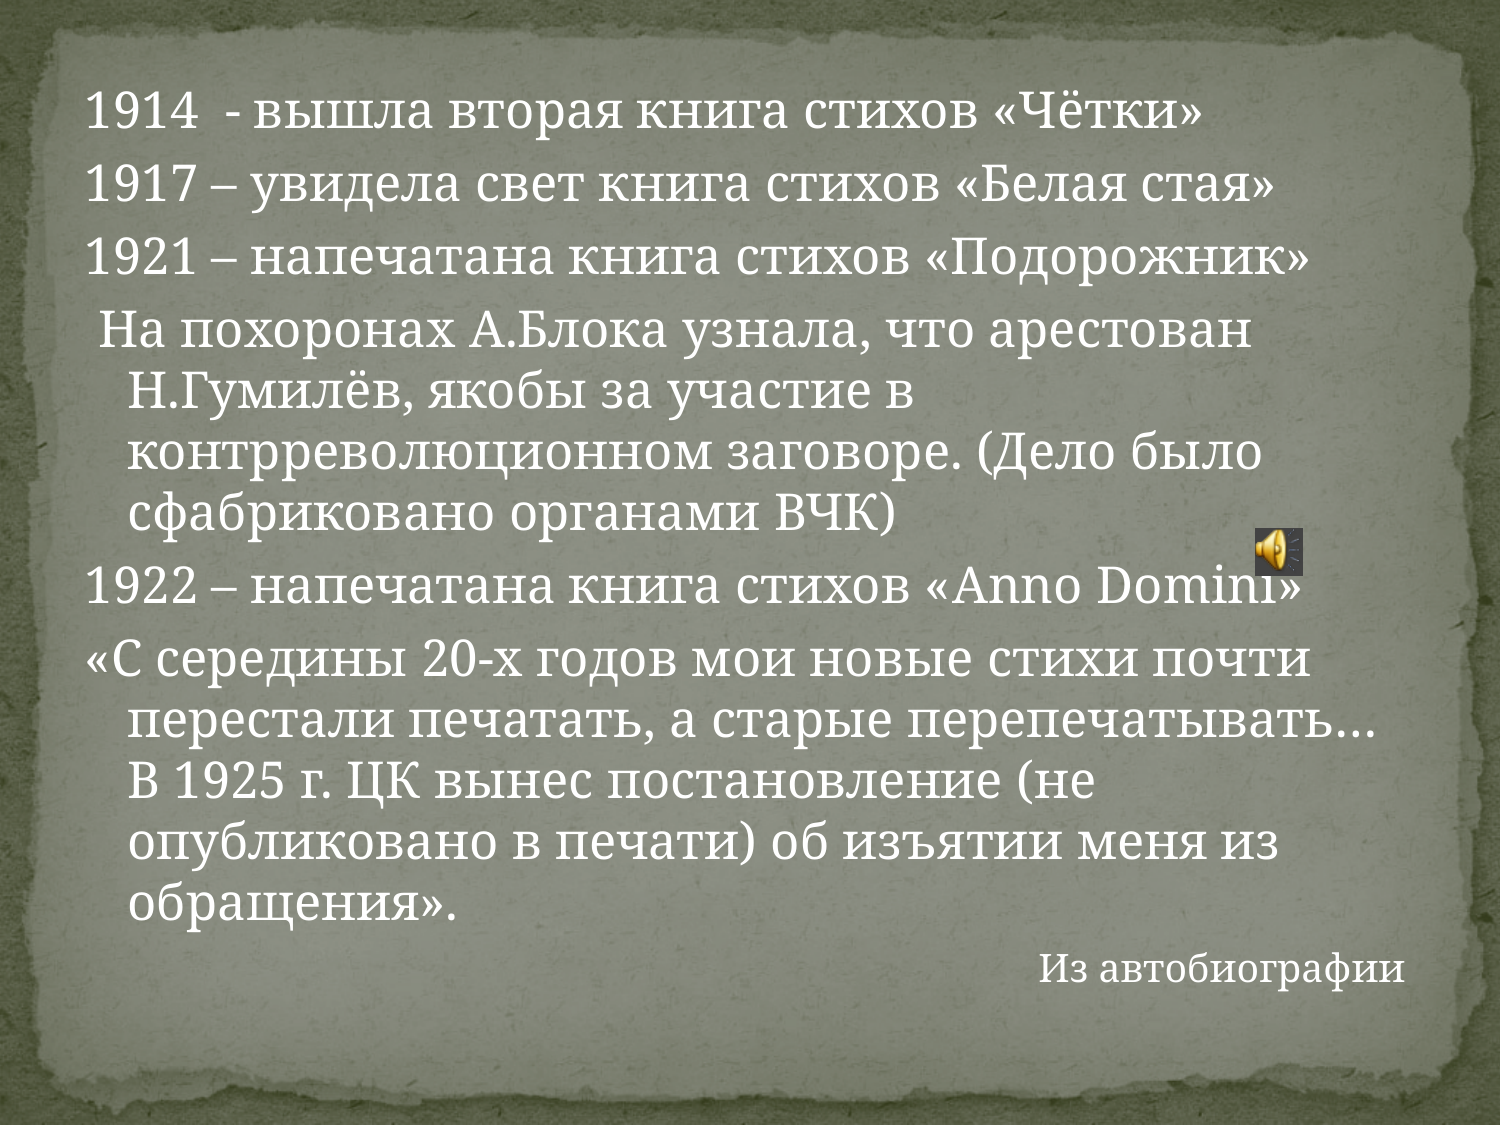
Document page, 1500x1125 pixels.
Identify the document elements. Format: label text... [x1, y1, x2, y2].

list 1914 - вышла вторая книга стихов «Чётки» 1917 – увидела свет книга стихов «Белая стая» 1921 – напечатана книга стихов «Подорожник» На похоронах А.Блока узнала, что арестован Н.Гумилёв, якобы за участие в контрреволюционном заговоре. (Дело было сфабриковано органами ВЧК) 1922 – напечатана книга стихов «Anno Domini» «С середины 20-х годов мои новые стихи почти перестали печатать, а старые перепечатывать…В 1925 г. ЦК вынес постановление (не опубликовано в печати) об изъятии меня из обращения». Из автобиографии [70, 70, 1425, 1010]
picture [1254, 528, 1304, 577]
